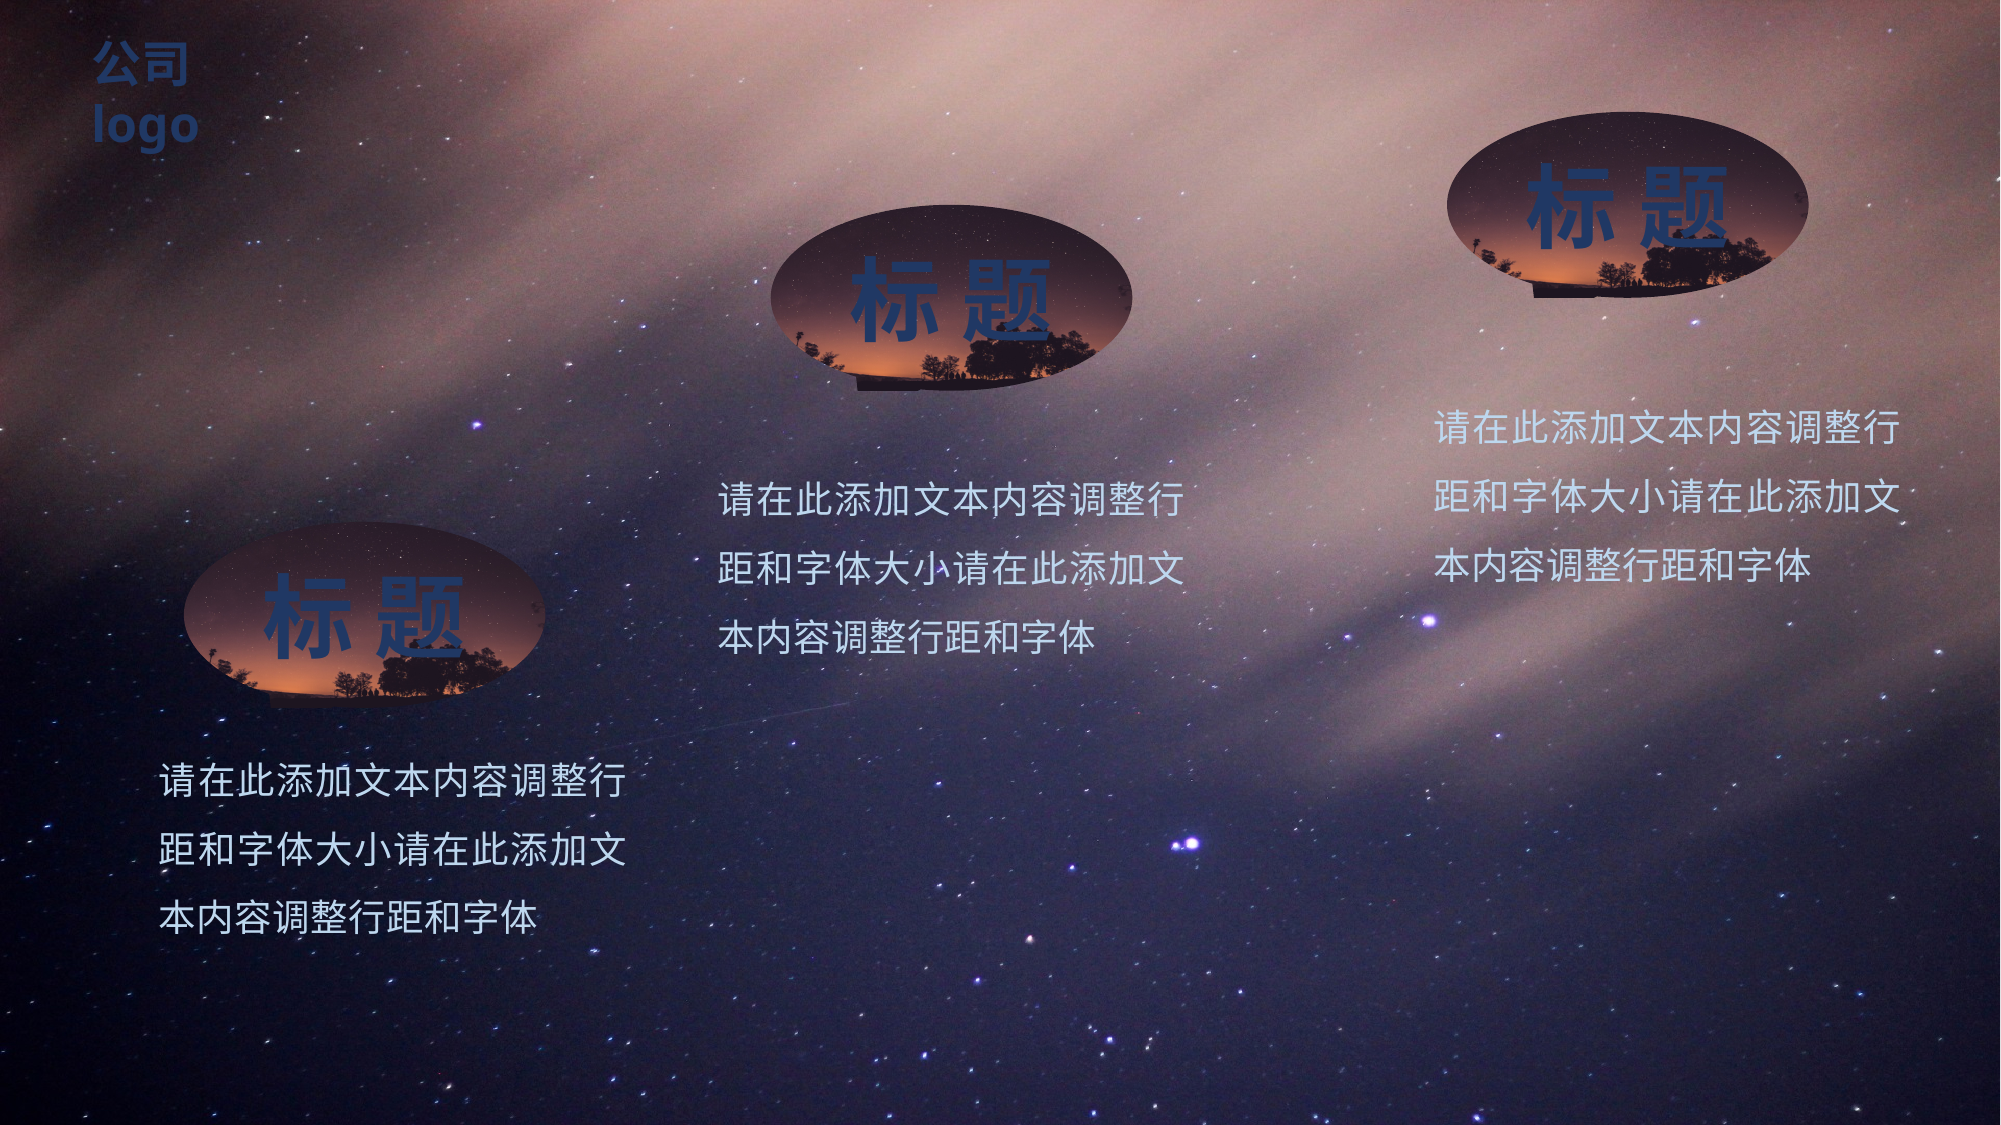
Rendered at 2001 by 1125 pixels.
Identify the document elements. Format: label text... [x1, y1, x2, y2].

text_box 标 题 [182, 520, 547, 739]
text_box 标 题 [1445, 110, 1810, 329]
text_box 请在此添加文本内容调整行距和字体大小请在此添加文本内容调整行距和字体 [144, 725, 642, 1016]
picture [0, 0, 2001, 1125]
text_box 请在此添加文本内容调整行距和字体大小请在此添加文本内容调整行距和字体 [1418, 373, 1917, 663]
text_box 公司logo [76, 25, 281, 161]
text_box 请在此添加文本内容调整行距和字体大小请在此添加文本内容调整行距和字体 [702, 444, 1201, 735]
text_box 标 题 [769, 203, 1134, 422]
